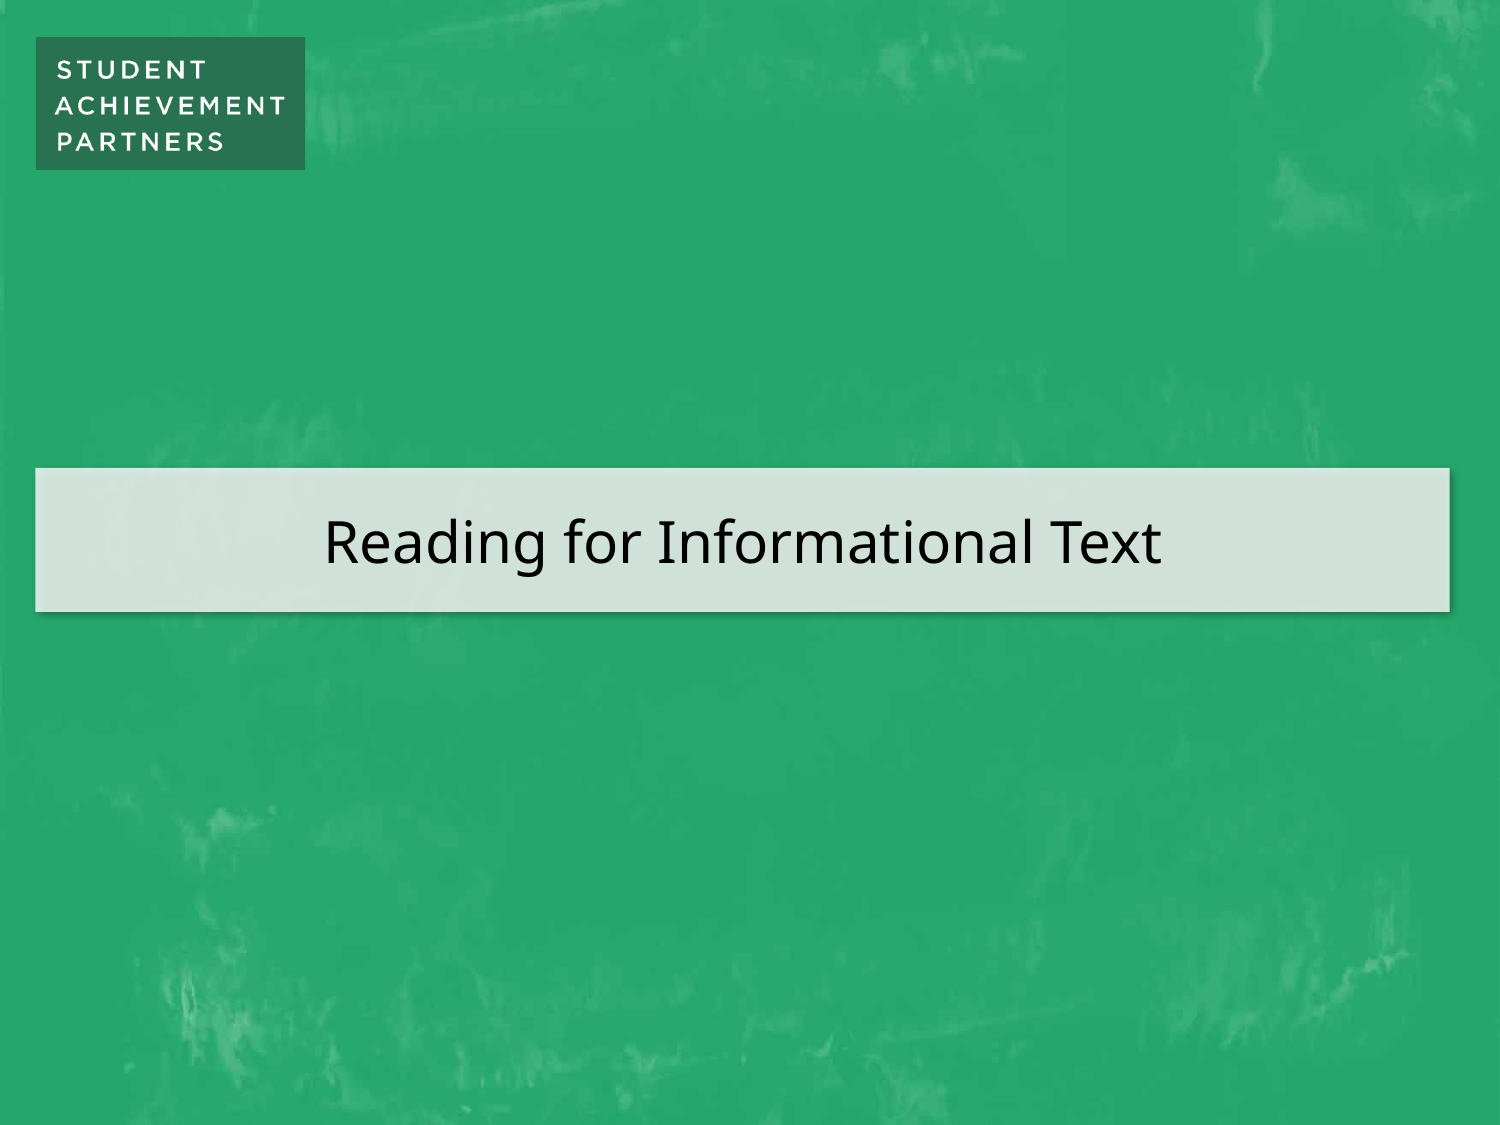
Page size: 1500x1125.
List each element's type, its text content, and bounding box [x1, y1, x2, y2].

title Reading for Informational Text [35, 468, 1450, 612]
picture [0, 0, 1500, 1125]
